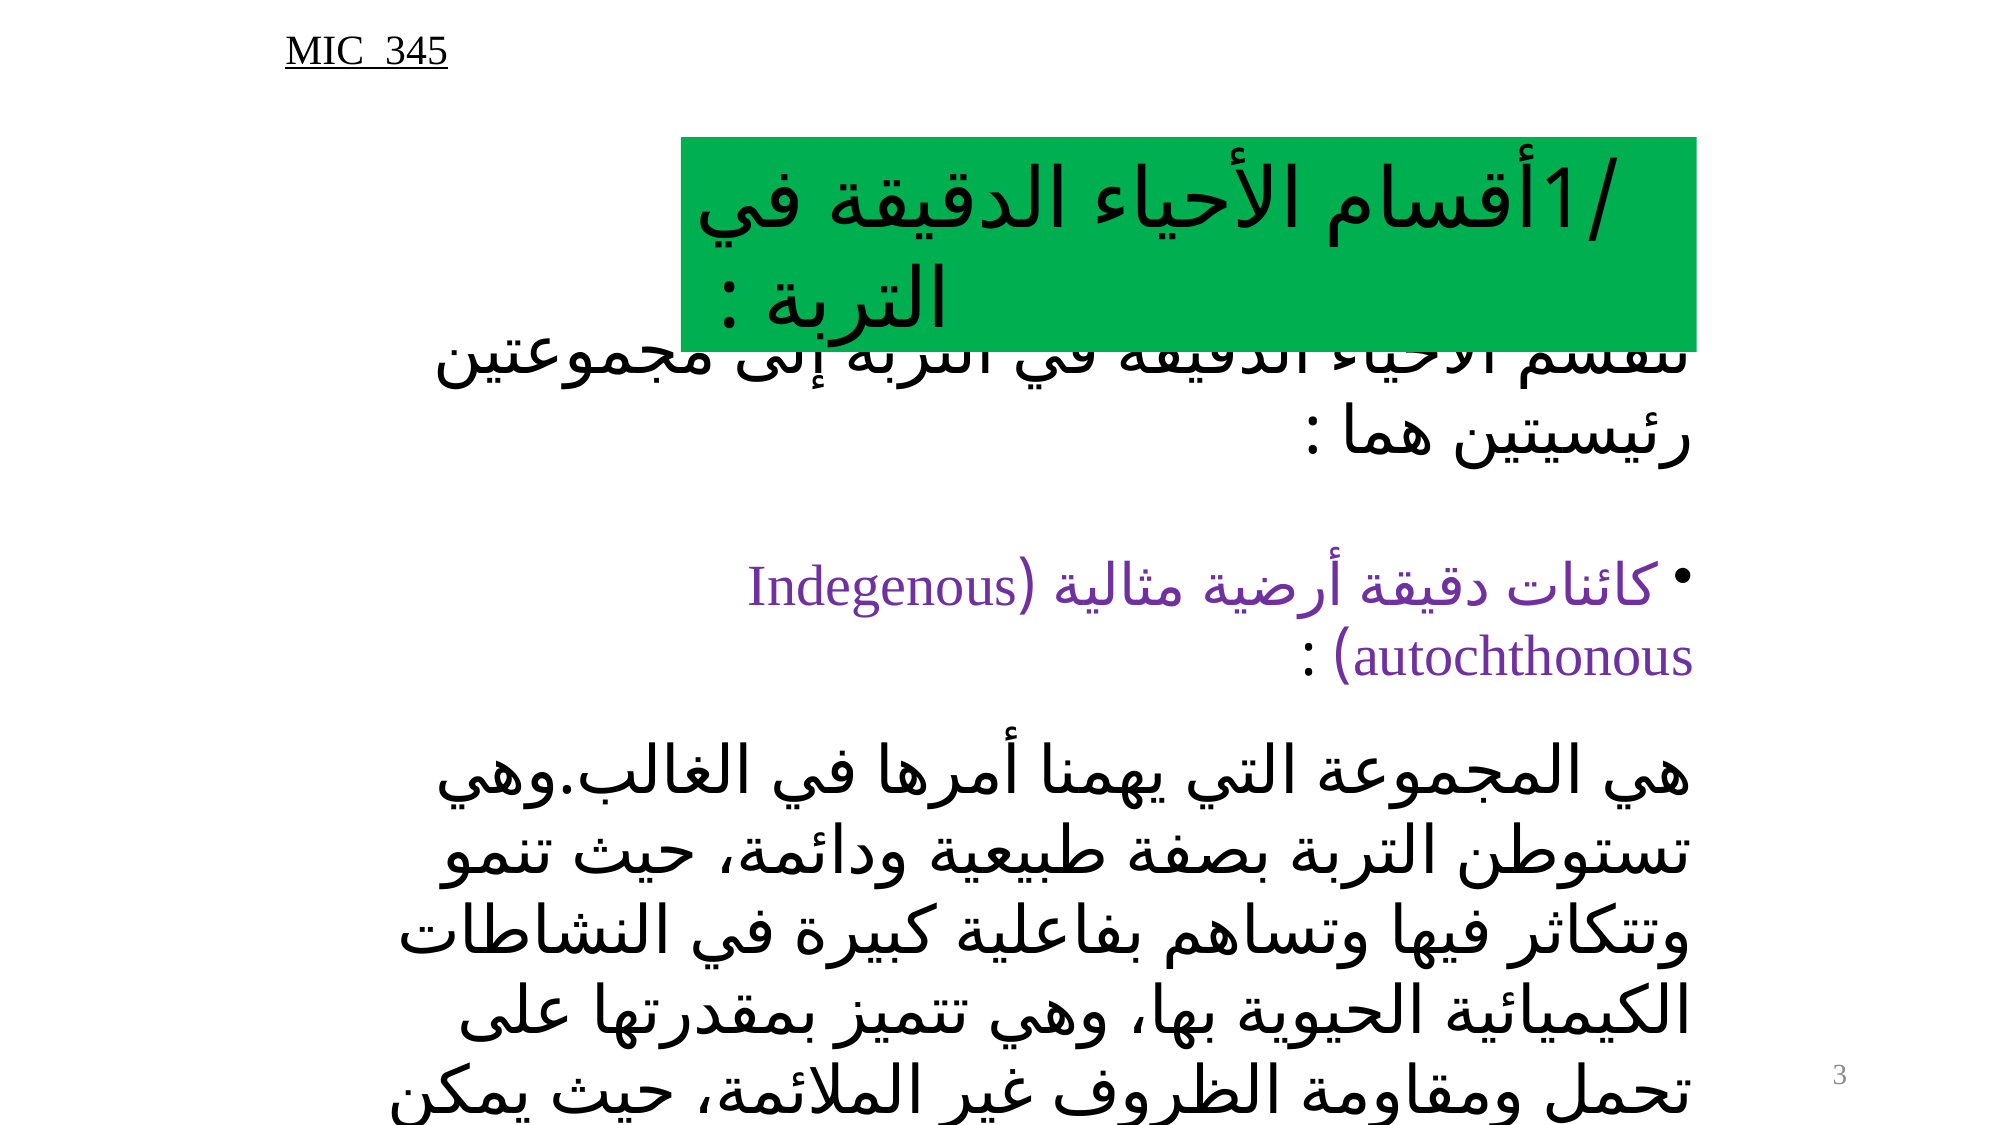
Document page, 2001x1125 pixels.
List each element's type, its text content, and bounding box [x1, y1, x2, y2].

slide_number 3 [1412, 1042, 1863, 1103]
text_box MIC 345 [270, 0, 1721, 121]
text_box /1أقسام الأحياء الدقيقة في التربة : [680, 137, 1697, 352]
text_box تنقسم الأحياء الدقيقة في التربة إلى مجموعتين رئيسيتين هما : كائنات دقيقة أرضية مثالية (Indegenous autochthonous) : هي المجموعة التي يهمنا أمرها في الغالب.وهي تستوطن التربة بصفة طبيعية ودائمة، حيث تنمو وتتكاثر فيها وتساهم بفاعلية كبيرة في النشاطات الكيميائية الحيوية بها، وهي تتميز بمقدرتها على تحمل ومقاومة الظروف غير الملائمة، حيث يمكن أن تظل ساكنة دون نشاط لفترات زمنية طويلة. [326, 219, 1709, 1125]
